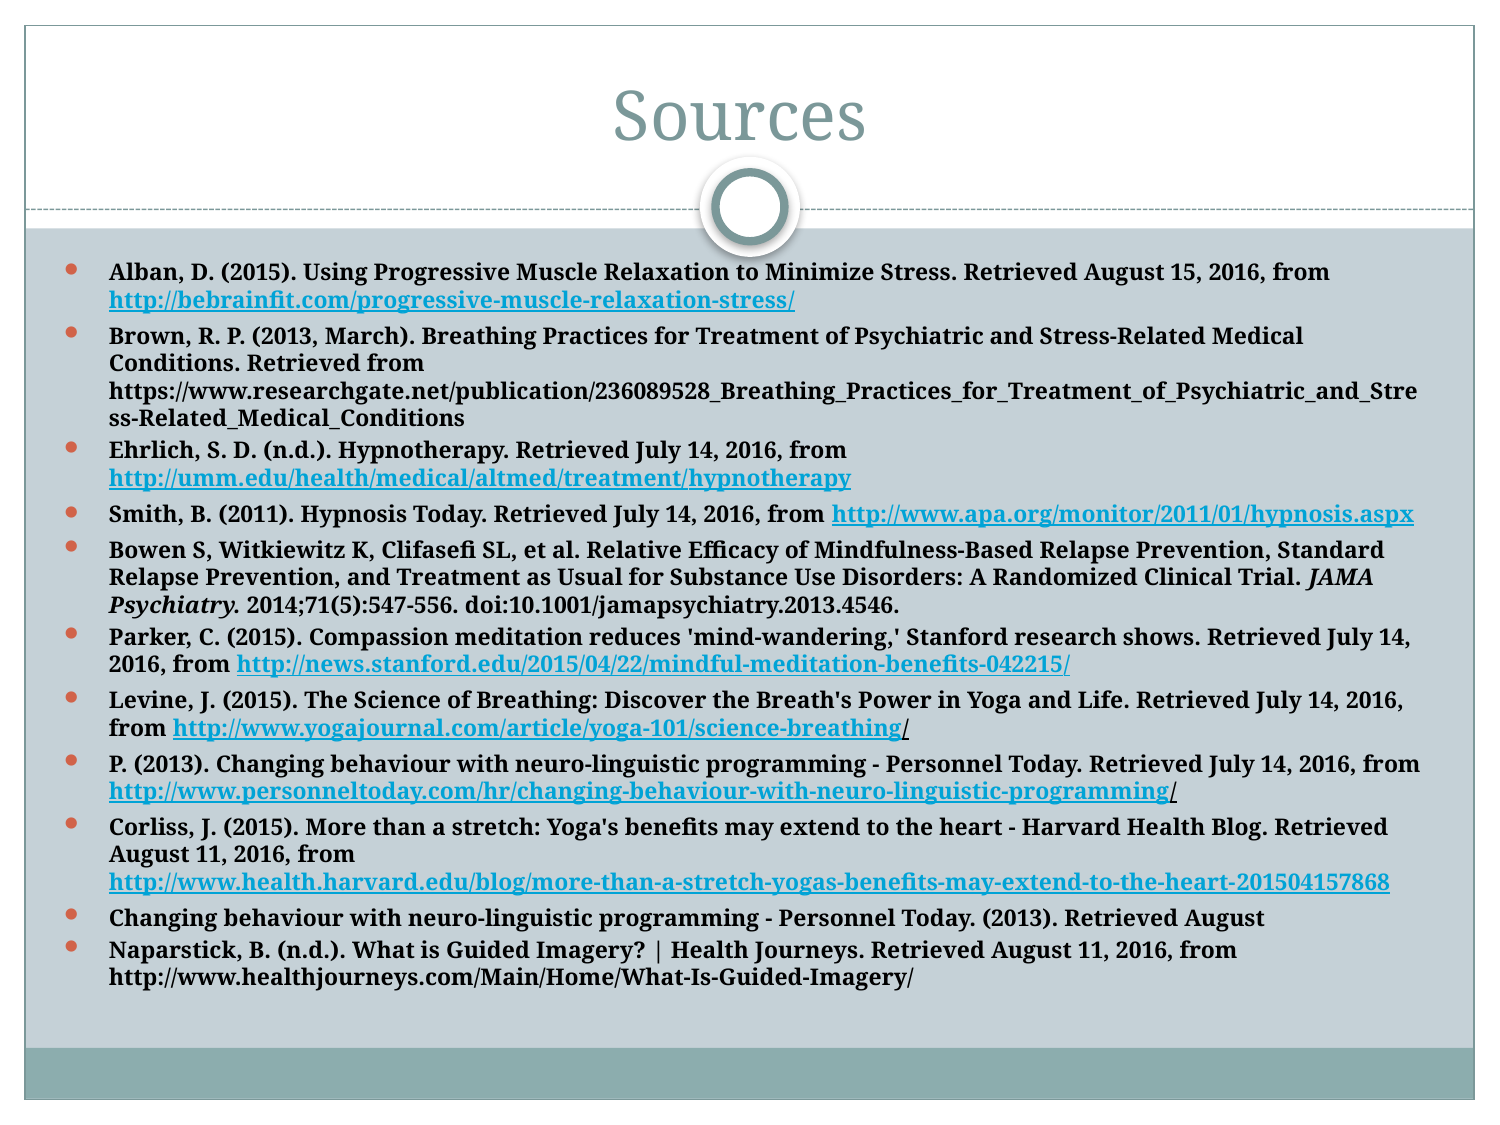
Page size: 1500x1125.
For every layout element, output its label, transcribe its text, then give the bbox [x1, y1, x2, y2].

list Alban, D. (2015). Using Progressive Muscle Relaxation to Minimize Stress. Retrieved August 15, 2016, from http://bebrainfit.com/progressive-muscle-relaxation-stress/ Brown, R. P. (2013, March). Breathing Practices for Treatment of Psychiatric and Stress-Related Medical Conditions. Retrieved from https://www.researchgate.net/publication/236089528_Breathing_Practices_for_Treatment_of_Psychiatric_and_Stress-Related_Medical_Conditions Ehrlich, S. D. (n.d.). Hypnotherapy. Retrieved July 14, 2016, from http://umm.edu/health/medical/altmed/treatment/hypnotherapy Smith, B. (2011). Hypnosis Today. Retrieved July 14, 2016, from http://www.apa.org/monitor/2011/01/hypnosis.aspx Bowen S, Witkiewitz K, Clifasefi SL, et al. Relative Efficacy of Mindfulness-Based Relapse Prevention, Standard Relapse Prevention, and Treatment as Usual for Substance Use Disorders: A Randomized Clinical Trial. JAMA Psychiatry. 2014;71(5):547-556. doi:10.1001/jamapsychiatry.2013.4546. Parker, C. (2015). Compassion meditation reduces 'mind-wandering,' Stanford research shows. Retrieved July 14, 2016, from http://news.stanford.edu/2015/04/22/mindful-meditation-benefits-042215/ Levine, J. (2015). The Science of Breathing: Discover the Breath's Power in Yoga and Life. Retrieved July 14, 2016, from http://www.yogajournal.com/article/yoga-101/science-breathing/ P. (2013). Changing behaviour with neuro-linguistic programming - Personnel Today. Retrieved July 14, 2016, from http://www.personneltoday.com/hr/changing-behaviour-with-neuro-linguistic-programming/ Corliss, J. (2015). More than a stretch: Yoga's benefits may extend to the heart - Harvard Health Blog. Retrieved August 11, 2016, from http://www.health.harvard.edu/blog/more-than-a-stretch-yogas-benefits-may-extend-to-the-heart-201504157868 Changing behaviour with neuro-linguistic programming - Personnel Today. (2013). Retrieved August Naparstick, B. (n.d.). What is Guided Imagery? | Health Journeys. Retrieved August 11, 2016, from http://www.healthjourneys.com/Main/Home/What-Is-Guided-Imagery/ [49, 250, 1445, 1001]
title Sources [49, 37, 1450, 162]
